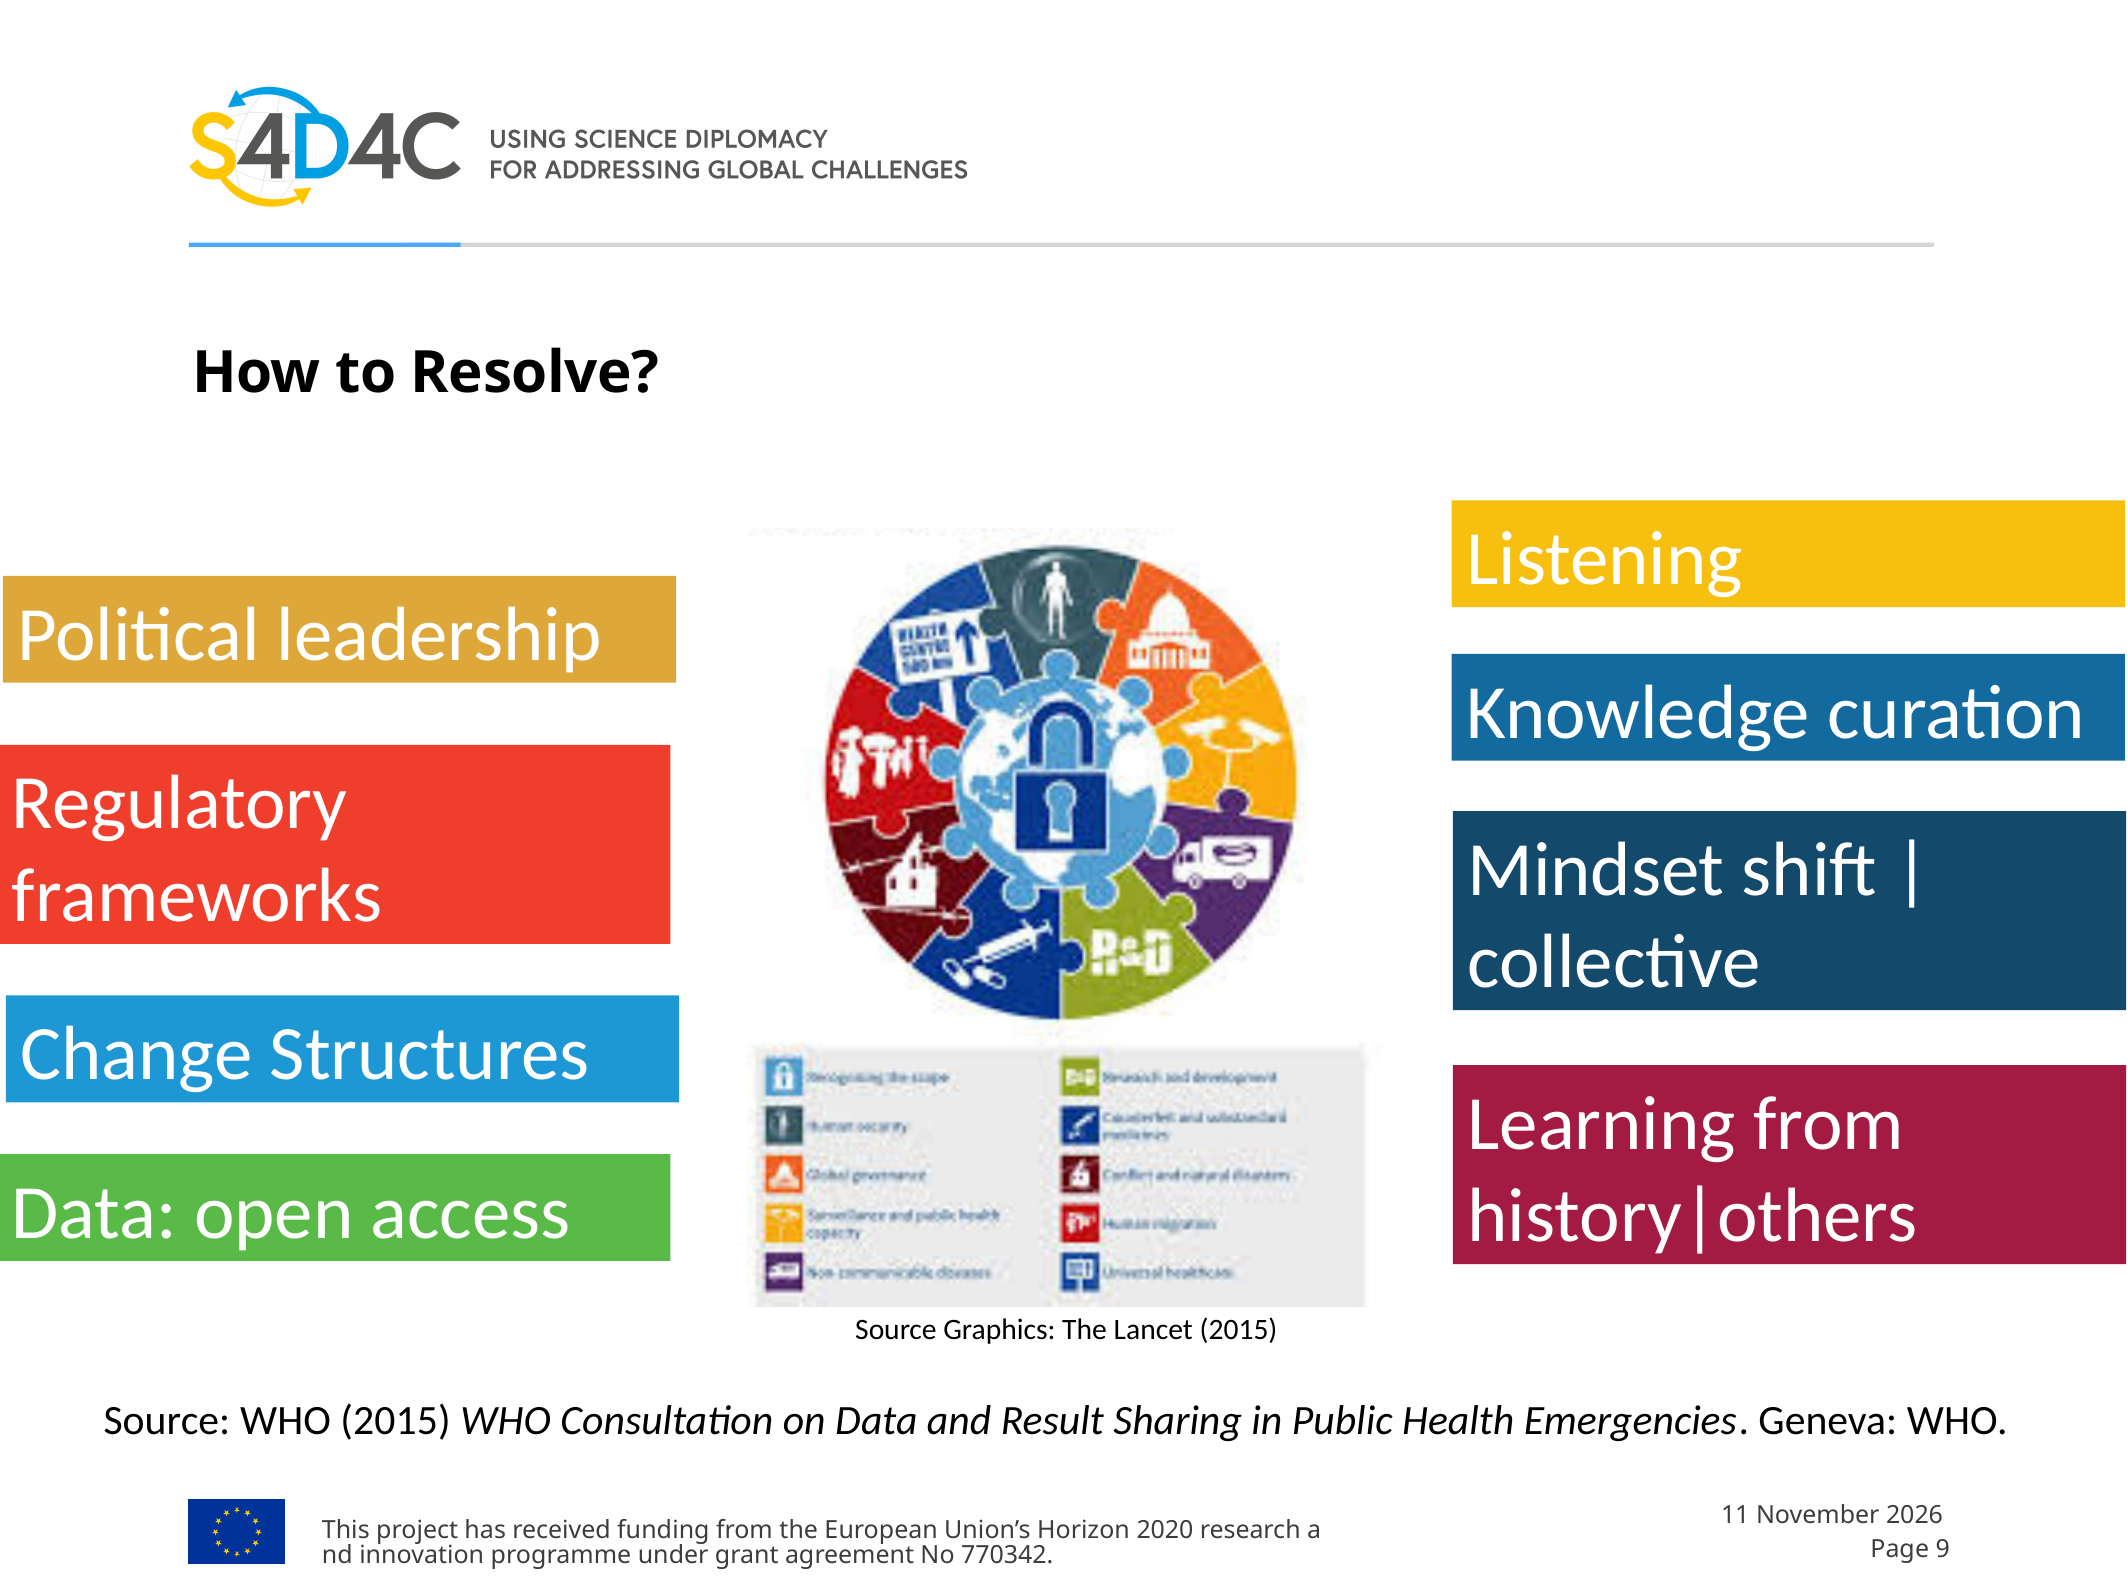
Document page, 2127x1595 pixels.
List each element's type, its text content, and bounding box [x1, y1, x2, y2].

footer This project has received funding from the European Union’s Horizon 2020 research and innovation programme under grant agreement No 770342. [300, 1491, 1348, 1571]
picture [747, 528, 1384, 1307]
text_box Regulatory frameworks [0, 744, 671, 944]
text_box Source Graphics: The Lancet (2015) [840, 1316, 1377, 1353]
text_box Mindset shift | collective [1452, 811, 2127, 1011]
picture [161, 57, 997, 235]
text_box Source: WHO (2015) WHO Consultation on Data and Result Sharing in Public Health Emergencies. Geneva: WHO. [88, 1385, 2038, 1451]
text_box Political leadership [2, 575, 677, 683]
list How to Resolve? [177, 312, 1855, 1306]
text_box Data: open access [0, 1154, 671, 1261]
text_box Knowledge curation [1451, 653, 2125, 761]
text_box Listening [1451, 500, 2125, 608]
text_box Learning from history|others [1452, 1065, 2127, 1265]
text_box Change Structures [5, 995, 680, 1103]
picture [188, 1499, 285, 1564]
